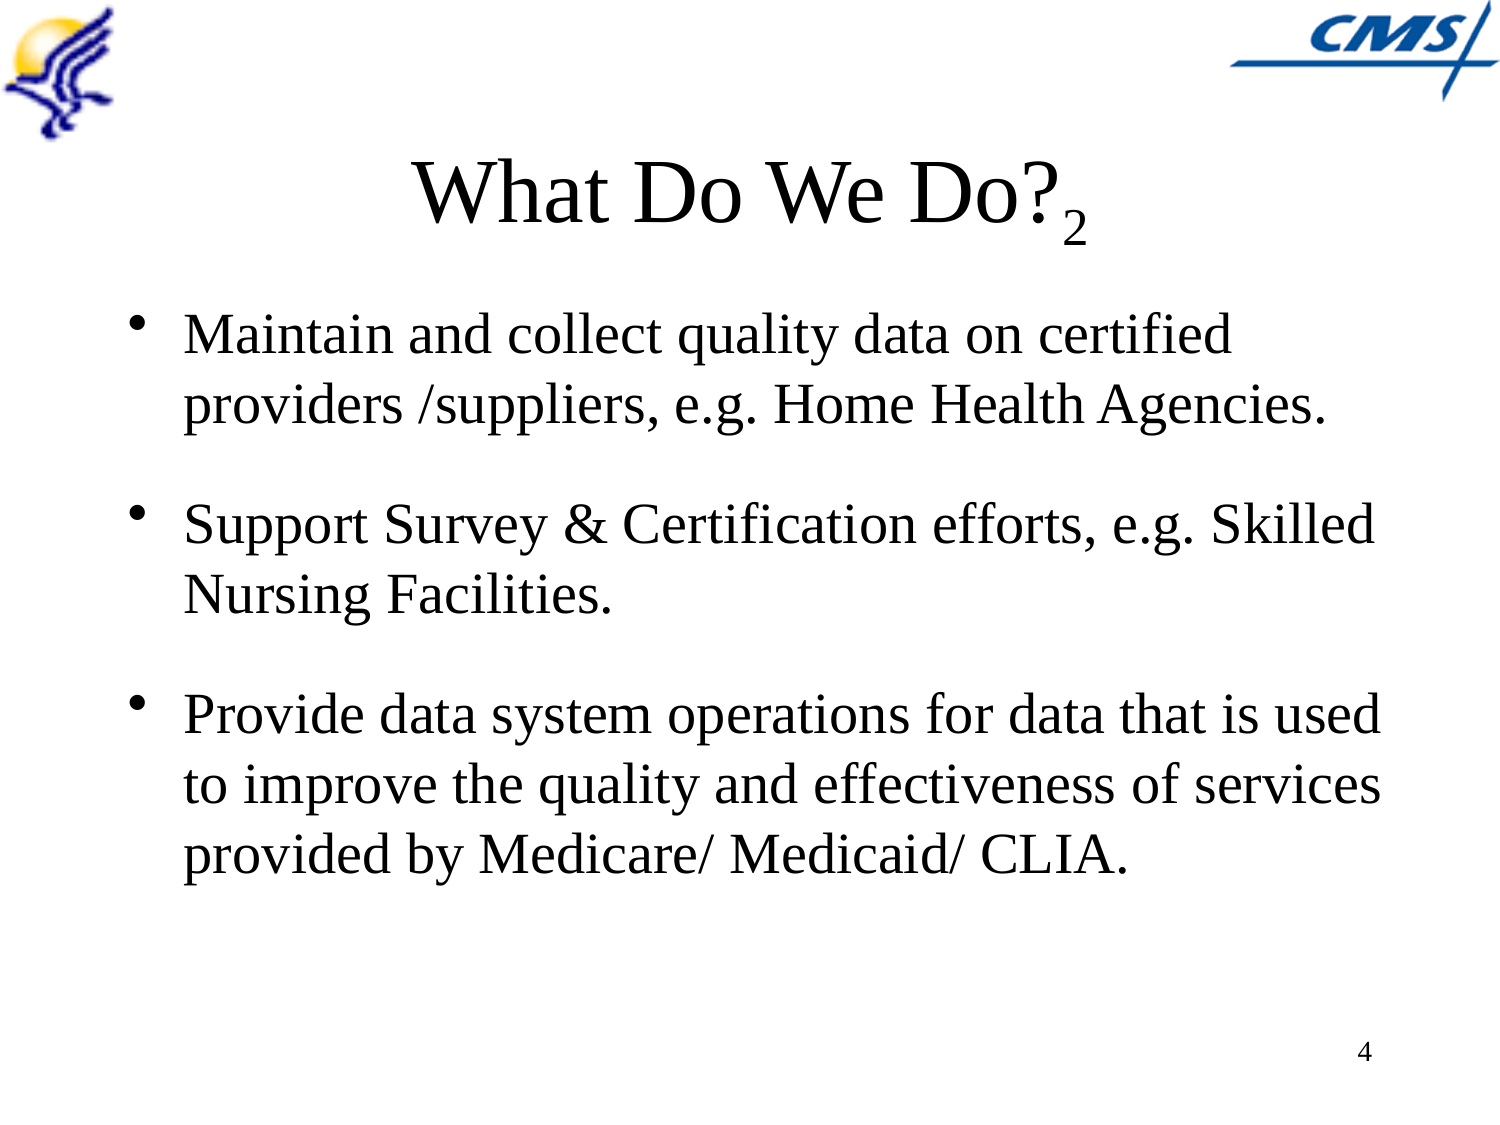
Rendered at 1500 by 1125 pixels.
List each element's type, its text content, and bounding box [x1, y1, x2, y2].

title What Do We Do?2 [112, 99, 1388, 287]
picture [1224, 0, 1500, 102]
picture [0, 0, 125, 150]
slide_number 4 [1074, 1024, 1388, 1101]
list Maintain and collect quality data on certified providers /suppliers, e.g. Home Health Agencies. Support Survey & Certification efforts, e.g. Skilled Nursing Facilities. Provide data system operations for data that is used to improve the quality and effectiveness of services provided by Medicare/ Medicaid/ CLIA. [112, 287, 1438, 1038]
